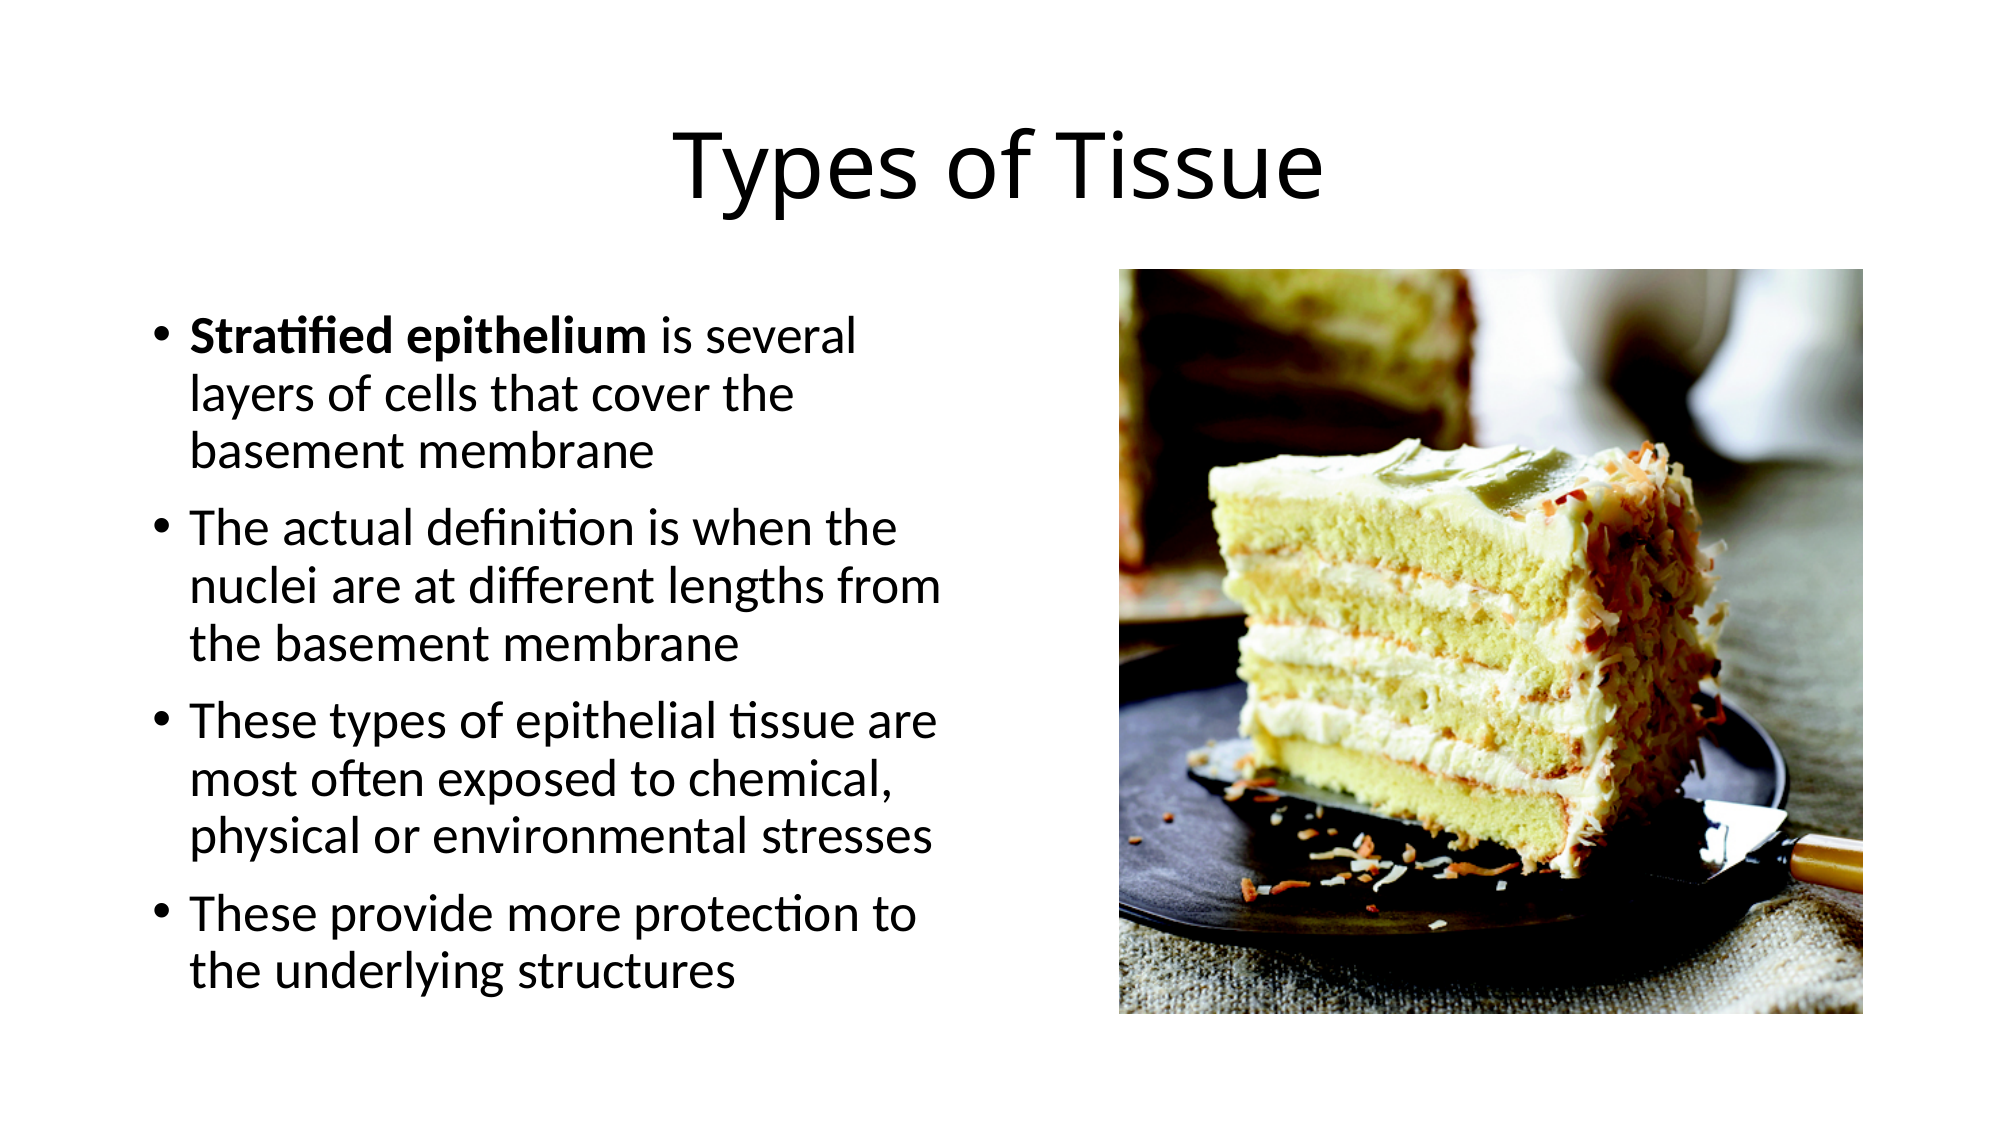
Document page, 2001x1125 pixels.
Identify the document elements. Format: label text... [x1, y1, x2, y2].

list Stratified epithelium is several layers of cells that cover the basement membrane The actual definition is when the nuclei are at different lengths from the basement membrane These types of epithelial tissue are most often exposed to chemical, physical or environmental stresses These provide more protection to the underlying structures [137, 299, 988, 1014]
title Types of Tissue [137, 59, 1863, 278]
picture [1119, 269, 1863, 1014]
